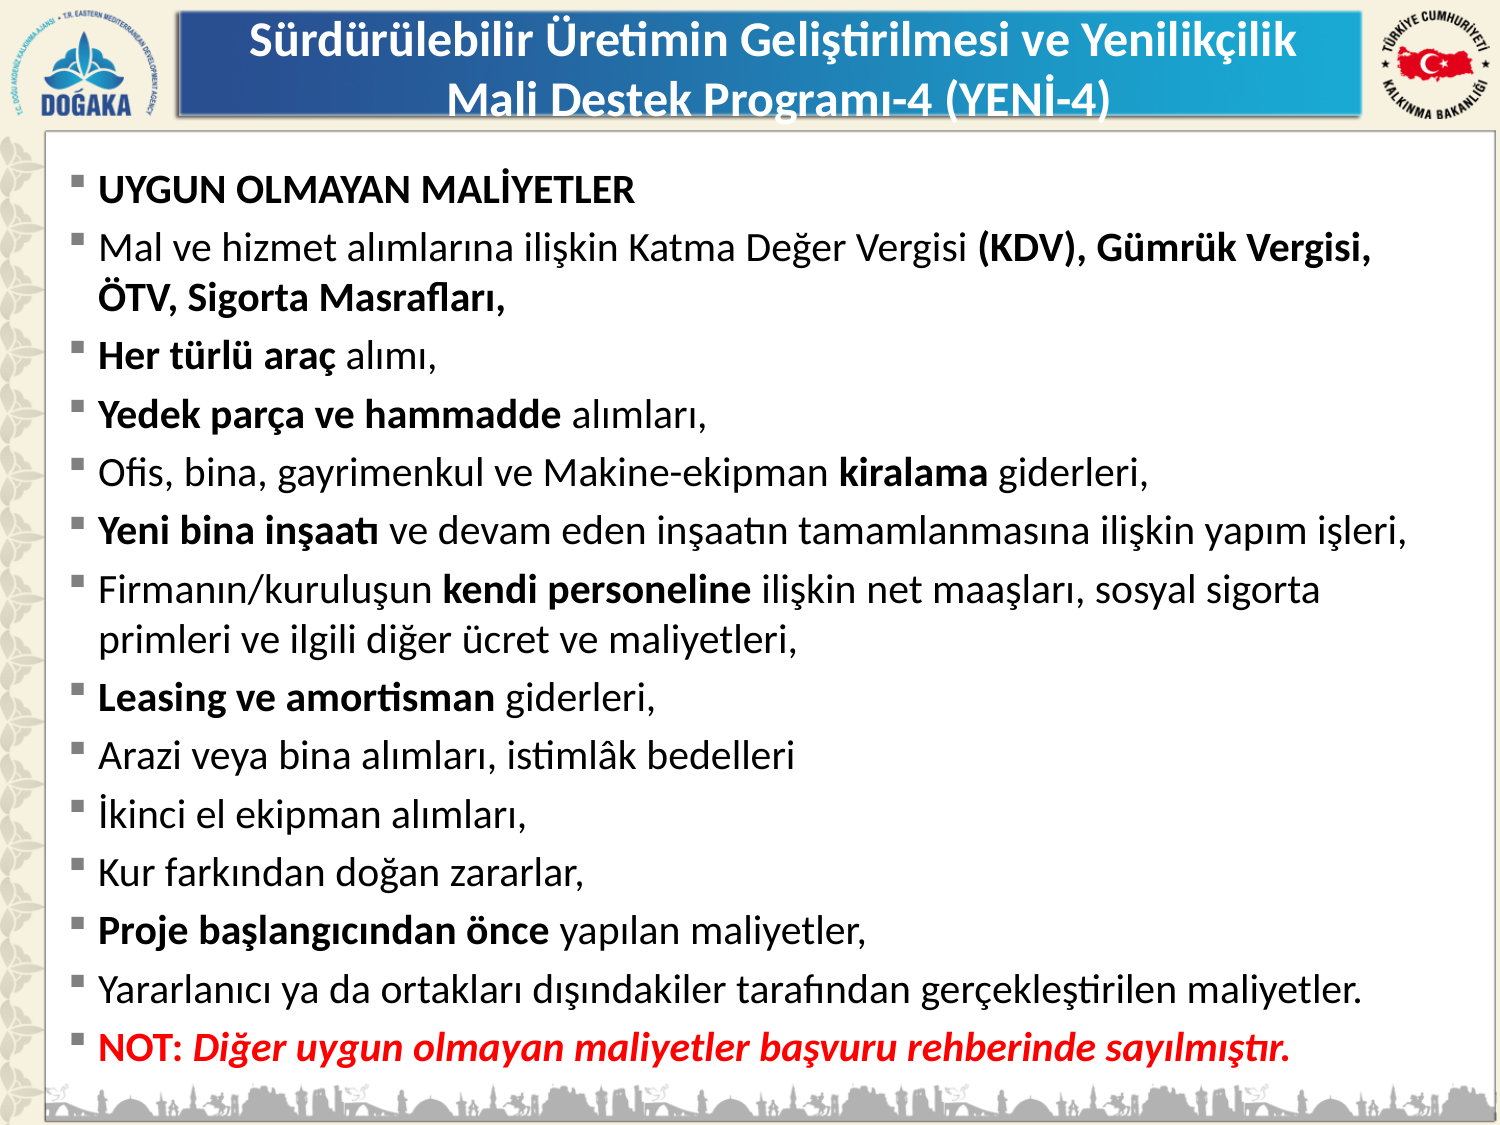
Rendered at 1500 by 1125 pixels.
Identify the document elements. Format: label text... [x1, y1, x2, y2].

list UYGUN OLMAYAN MALİYETLER Mal ve hizmet alımlarına ilişkin Katma Değer Vergisi (KDV), Gümrük Vergisi, ÖTV, Sigorta Masrafları, Her türlü araç alımı, Yedek parça ve hammadde alımları, Ofis, bina, gayrimenkul ve Makine-ekipman kiralama giderleri, Yeni bina inşaatı ve devam eden inşaatın tamamlanmasına ilişkin yapım işleri, Firmanın/kuruluşun kendi personeline ilişkin net maaşları, sosyal sigorta primleri ve ilgili diğer ücret ve maliyetleri, Leasing ve amortisman giderleri, Arazi veya bina alımları, istimlâk bedelleri İkinci el ekipman alımları, Kur farkından doğan zararlar, Proje başlangıcından önce yapılan maliyetler, Yararlanıcı ya da ortakları dışındakiler tarafından gerçekleştirilen maliyetler. NOT: Diğer uygun olmayan maliyetler başvuru rehberinde sayılmıştır. [53, 137, 1472, 1094]
text_box Sürdürülebilir Üretimin Geliştirilmesi ve Yenilikçilik Mali Destek Programı-4 (YENİ-4) [147, 0, 1412, 137]
picture [0, 0, 1500, 1125]
